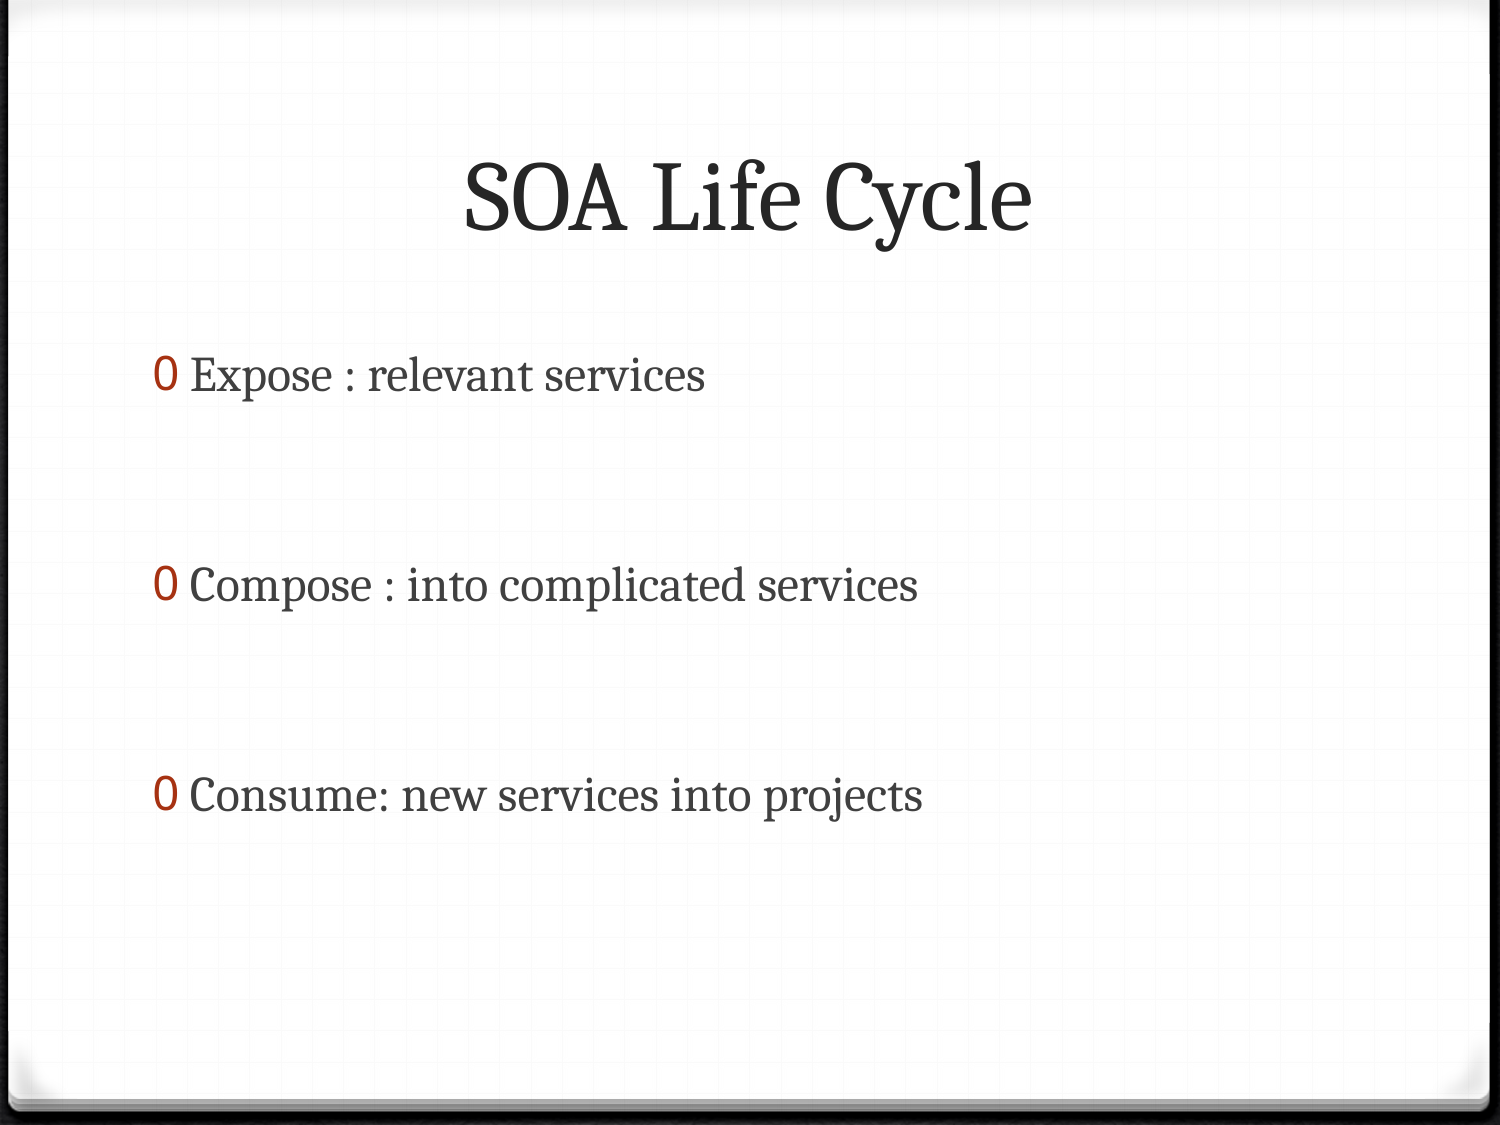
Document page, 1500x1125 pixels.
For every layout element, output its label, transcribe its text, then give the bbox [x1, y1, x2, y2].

title SOA Life Cycle [90, 71, 1410, 309]
list Expose : relevant services Compose : into complicated services Consume: new services into projects [137, 334, 1363, 983]
picture [0, 0, 1500, 1125]
